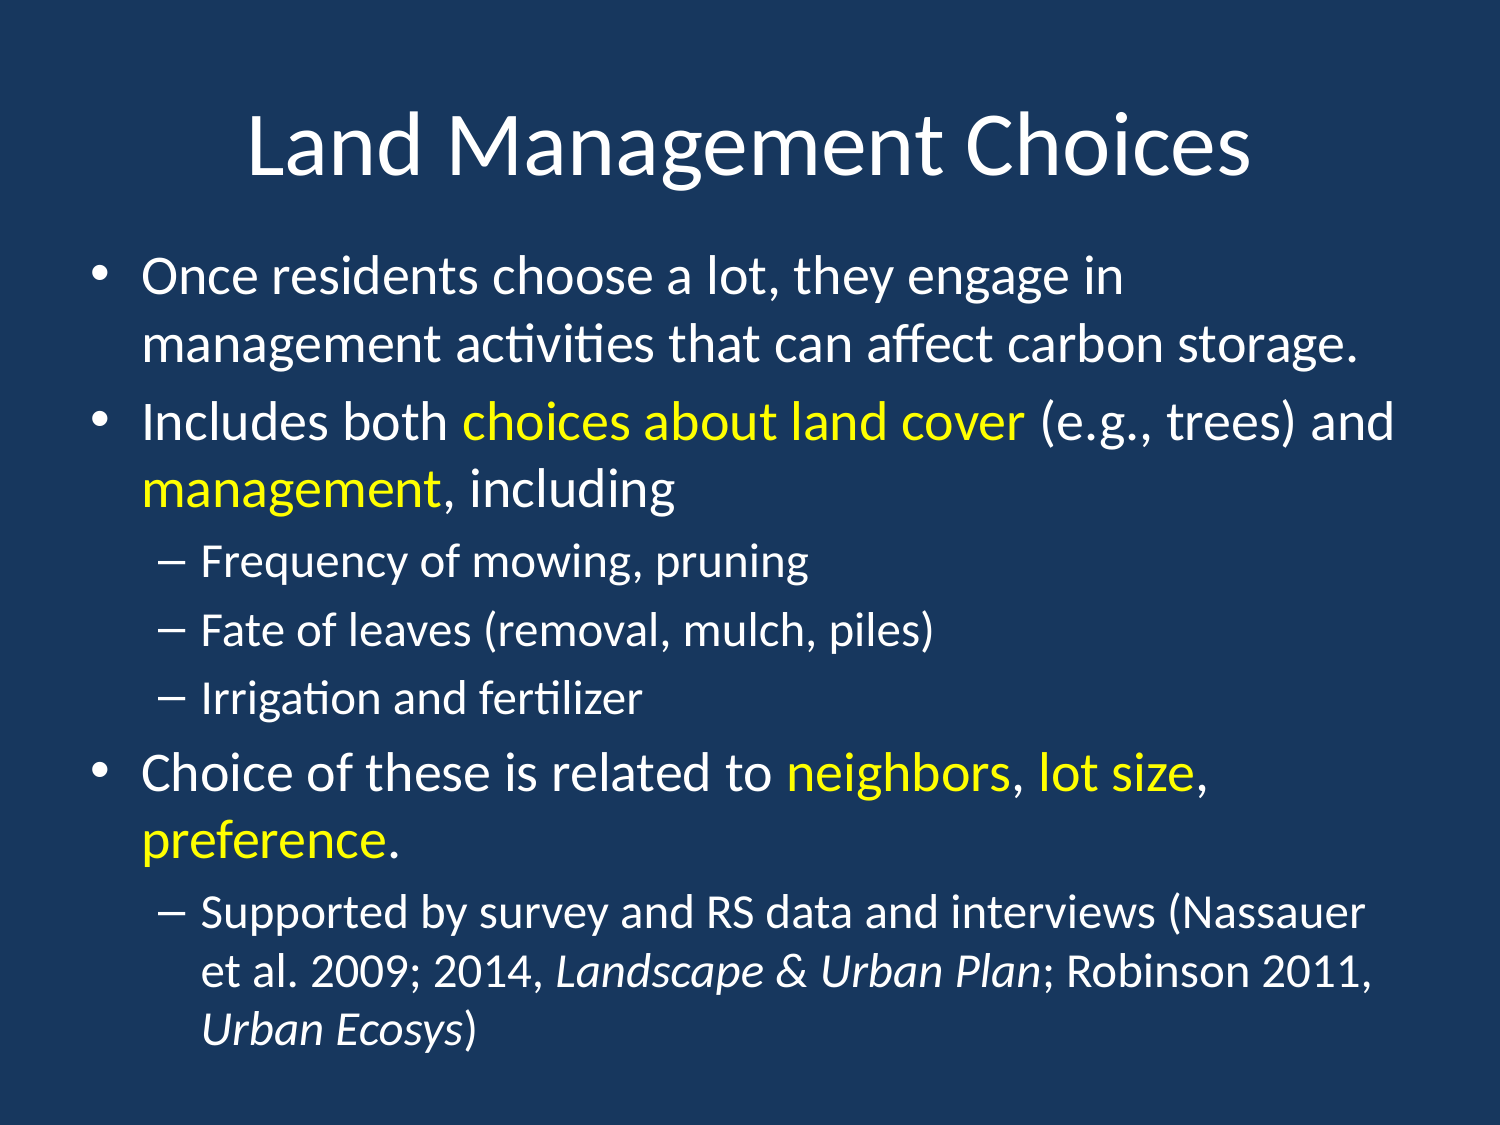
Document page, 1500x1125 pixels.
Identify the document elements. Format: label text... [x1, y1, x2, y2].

title Land Management Choices [75, 45, 1425, 231]
list Once residents choose a lot, they engage in management activities that can affect carbon storage. Includes both choices about land cover (e.g., trees) and management, including Frequency of mowing, pruning Fate of leaves (removal, mulch, piles) Irrigation and fertilizer Choice of these is related to neighbors, lot size, preference. Supported by survey and RS data and interviews (Nassauer et al. 2009; 2014, Landscape & Urban Plan; Robinson 2011, Urban Ecosys) [75, 231, 1425, 1074]
